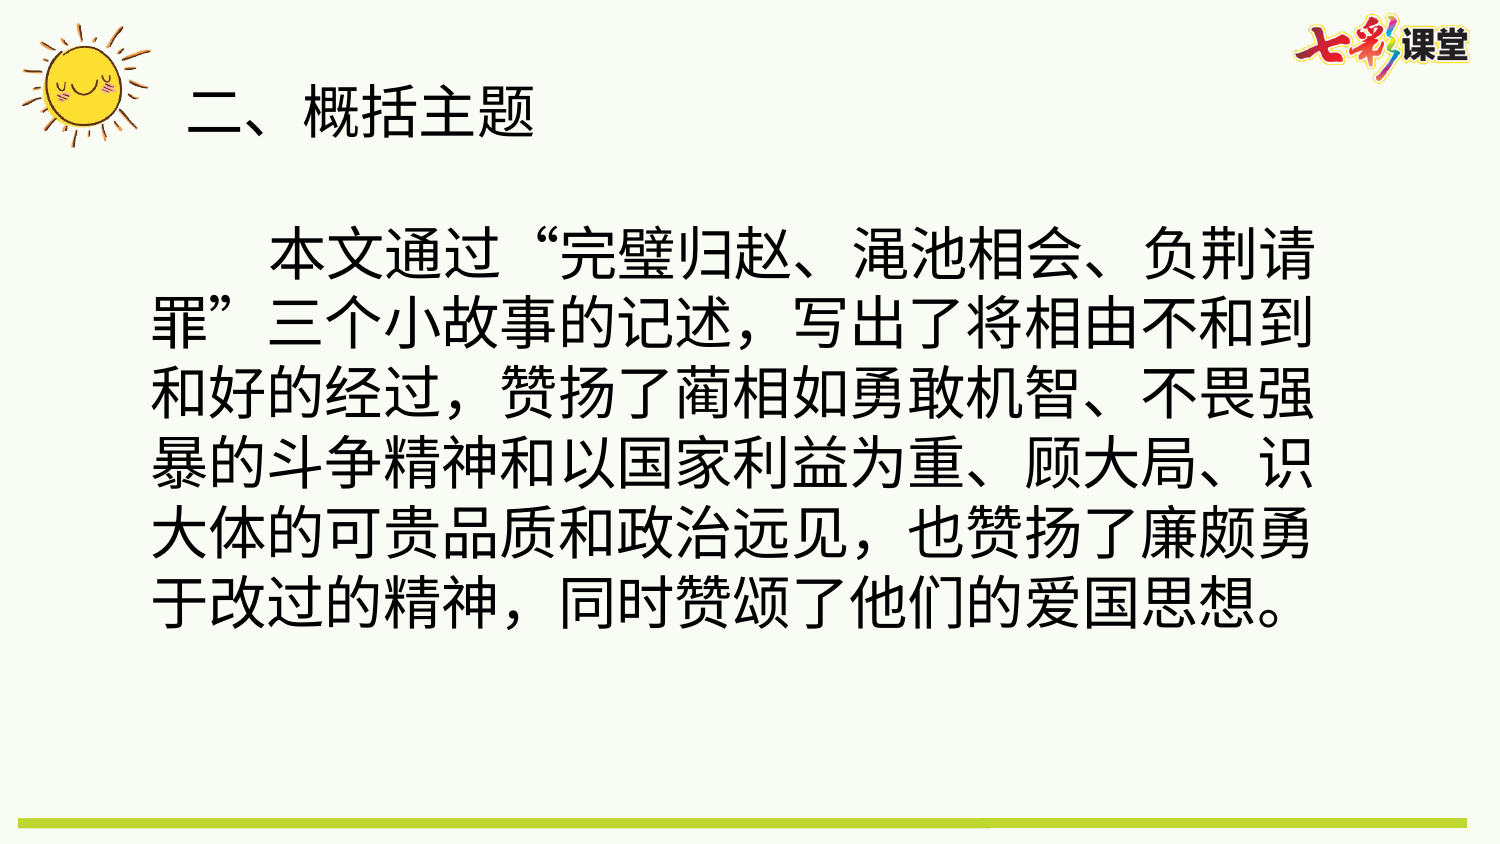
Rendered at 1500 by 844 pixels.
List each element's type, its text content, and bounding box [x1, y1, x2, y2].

text_box 二、概括主题 [171, 67, 607, 153]
picture [18, 771, 1467, 844]
picture [0, 0, 173, 172]
picture [1291, 9, 1472, 87]
text_box 本文通过“完璧归赵、渑池相会、负荆请罪”三个小故事的记述，写出了将相由不和到和好的经过，赞扬了蔺相如勇敢机智、不畏强暴的斗争精神和以国家利益为重、顾大局、识大体的可贵品质和政治远见，也赞扬了廉颇勇于改过的精神，同时赞颂了他们的爱国思想。 [135, 209, 1365, 644]
